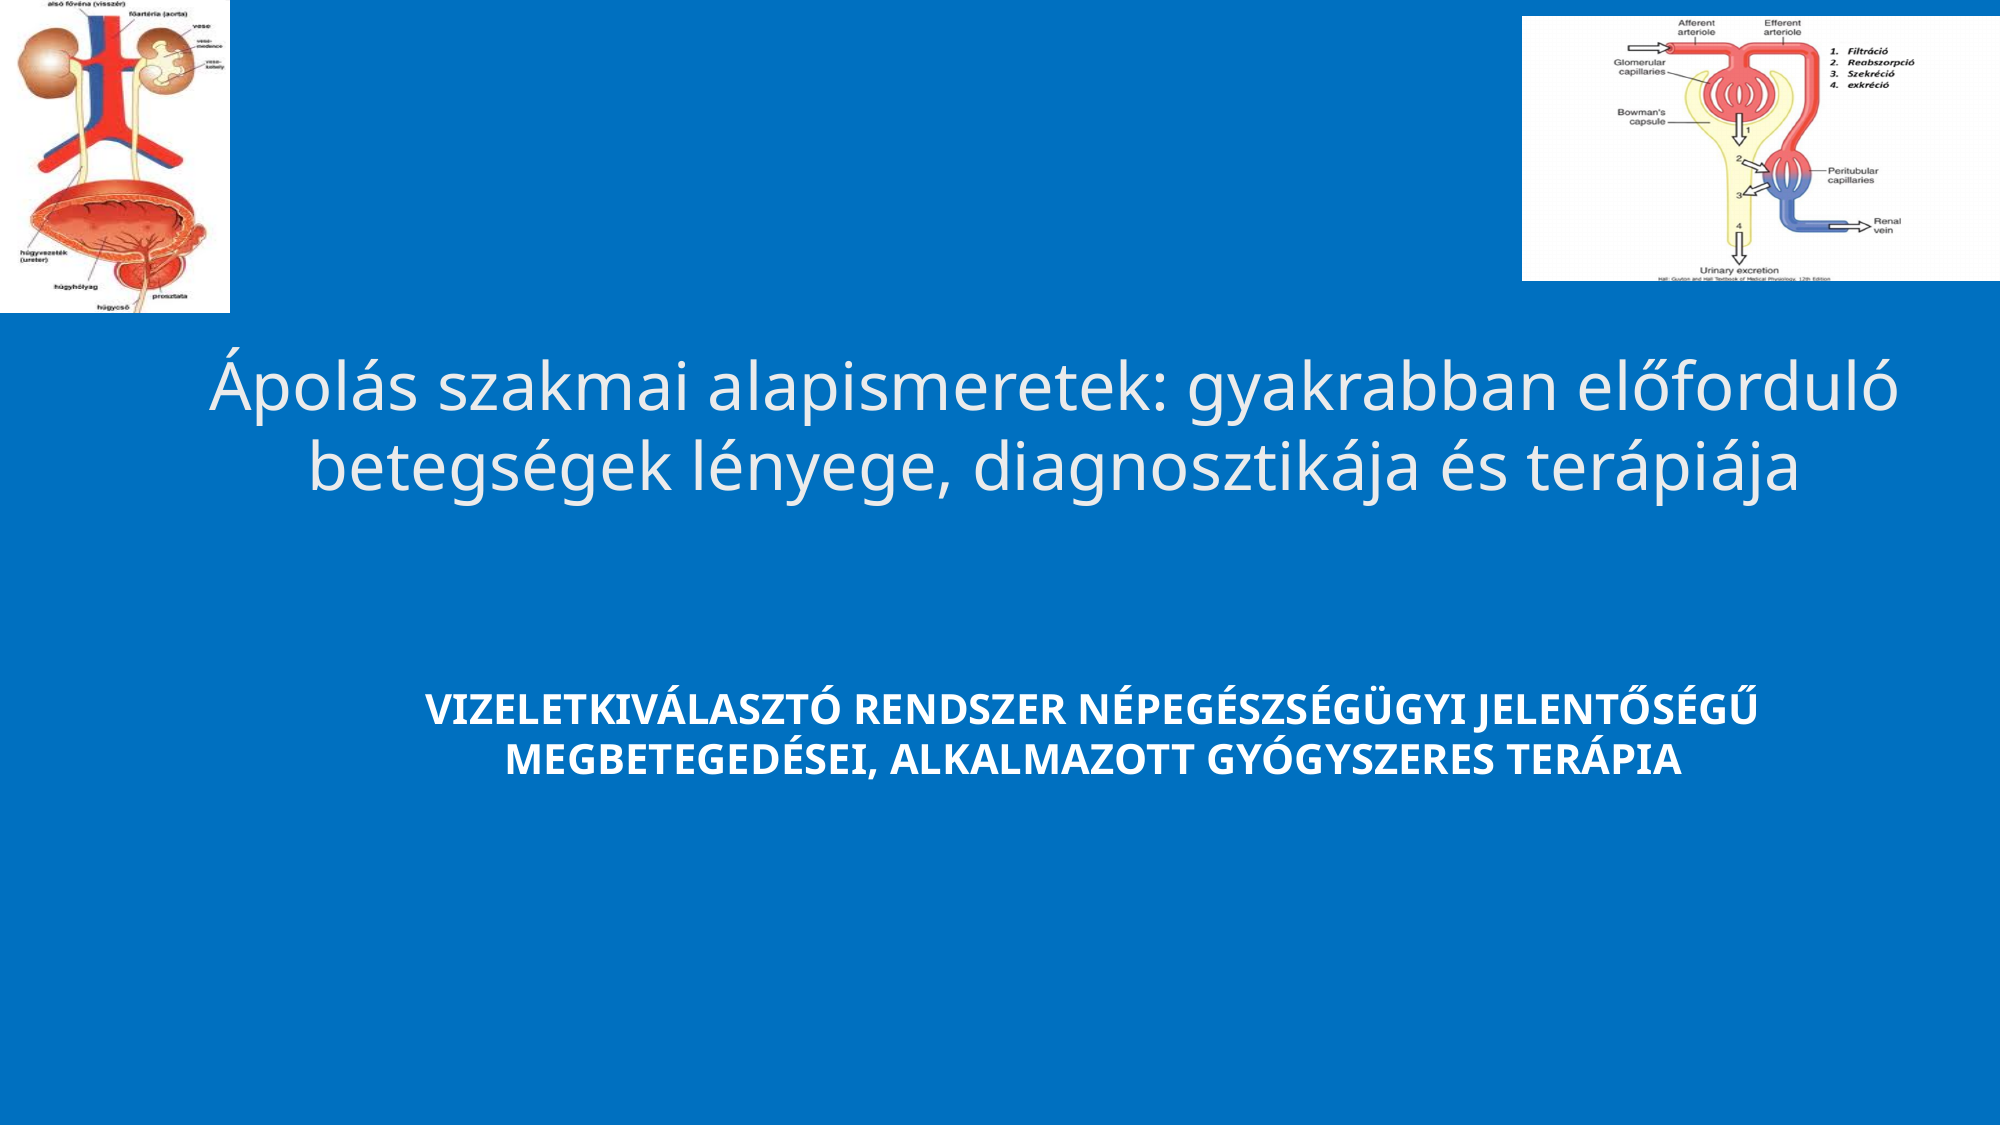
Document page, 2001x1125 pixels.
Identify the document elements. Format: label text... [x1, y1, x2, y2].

picture [0, 0, 231, 314]
picture [1522, 16, 2000, 281]
subtitle Vizeletkiválasztó rendszer népegészségügyi jelentőségű megbetegedései, alkalmazott gyógyszeres terápia [369, 675, 1818, 817]
title Ápolás szakmai alapismeretek: gyakrabban előforduló betegségek lényege, diagnosztikája és terápiája [86, 297, 2000, 512]
